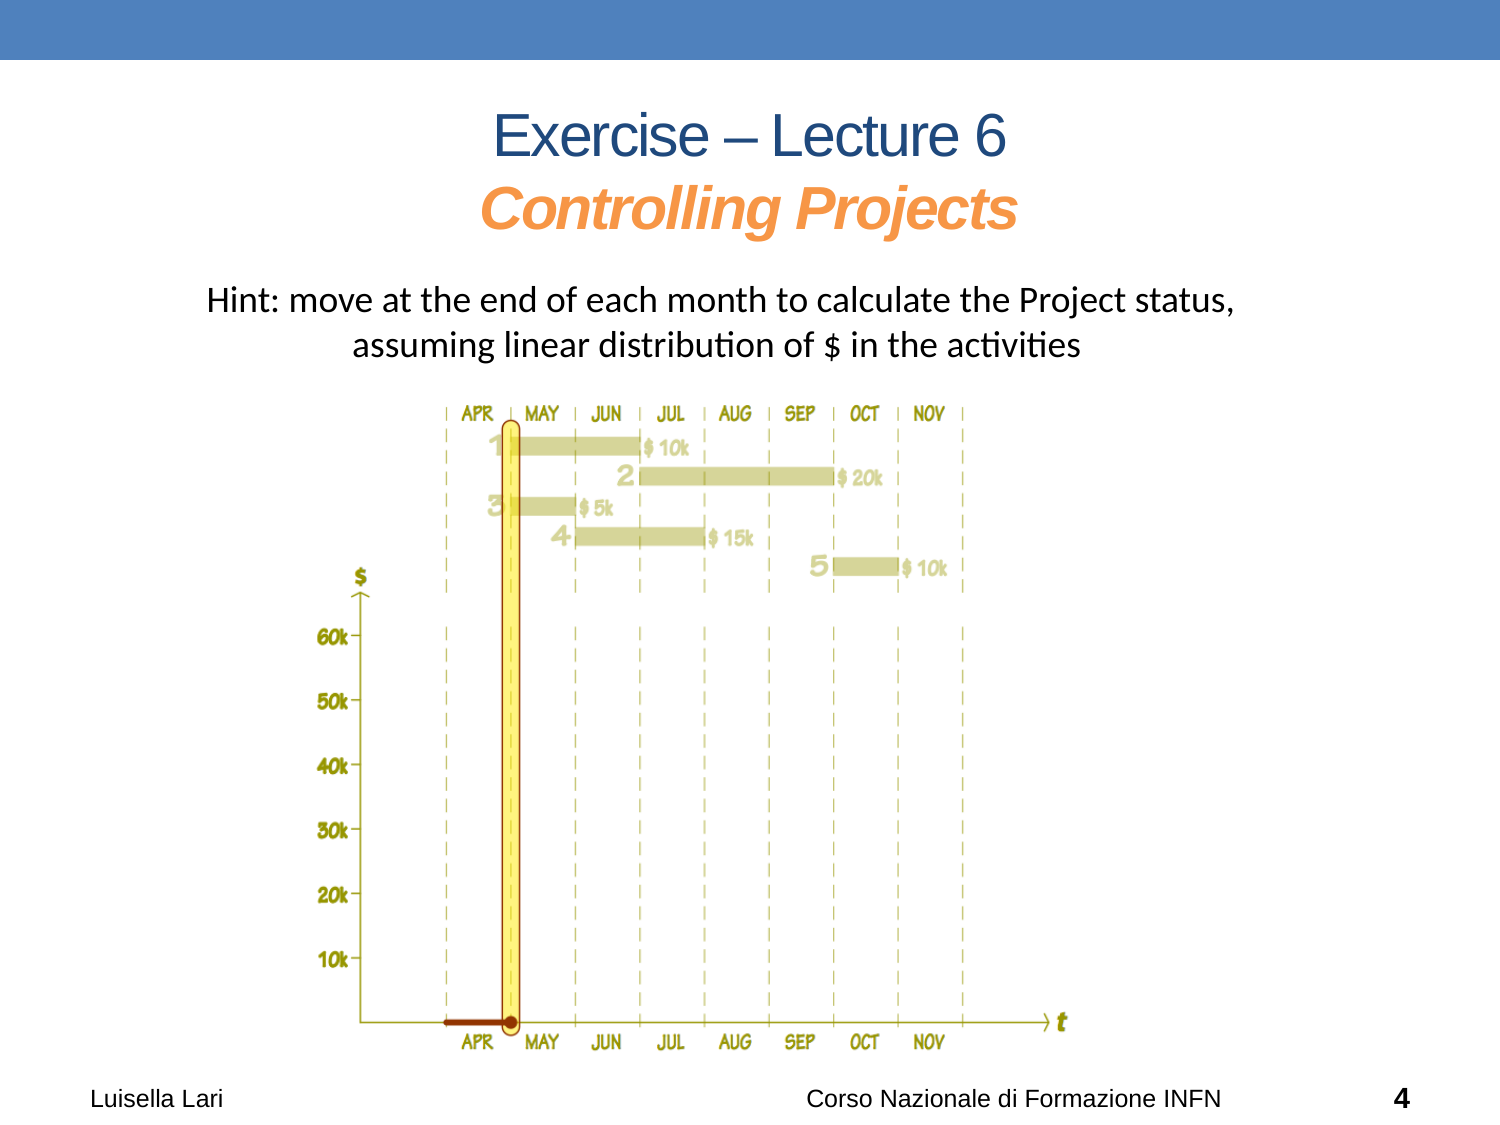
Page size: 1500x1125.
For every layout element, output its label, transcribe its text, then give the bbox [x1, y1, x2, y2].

picture [310, 384, 1079, 1064]
text_box Hint: move at the end of each month to calculate the Project status, assuming linear distribution of $ in the activities [147, 267, 1295, 418]
footer Corso Nazionale di Formazione INFN [562, 1070, 1238, 1125]
title Exercise – Lecture 6 Controlling Projects [75, 87, 1425, 250]
slide_number 4 [1250, 1070, 1425, 1125]
slide_number Luisella Lari [75, 1070, 550, 1125]
